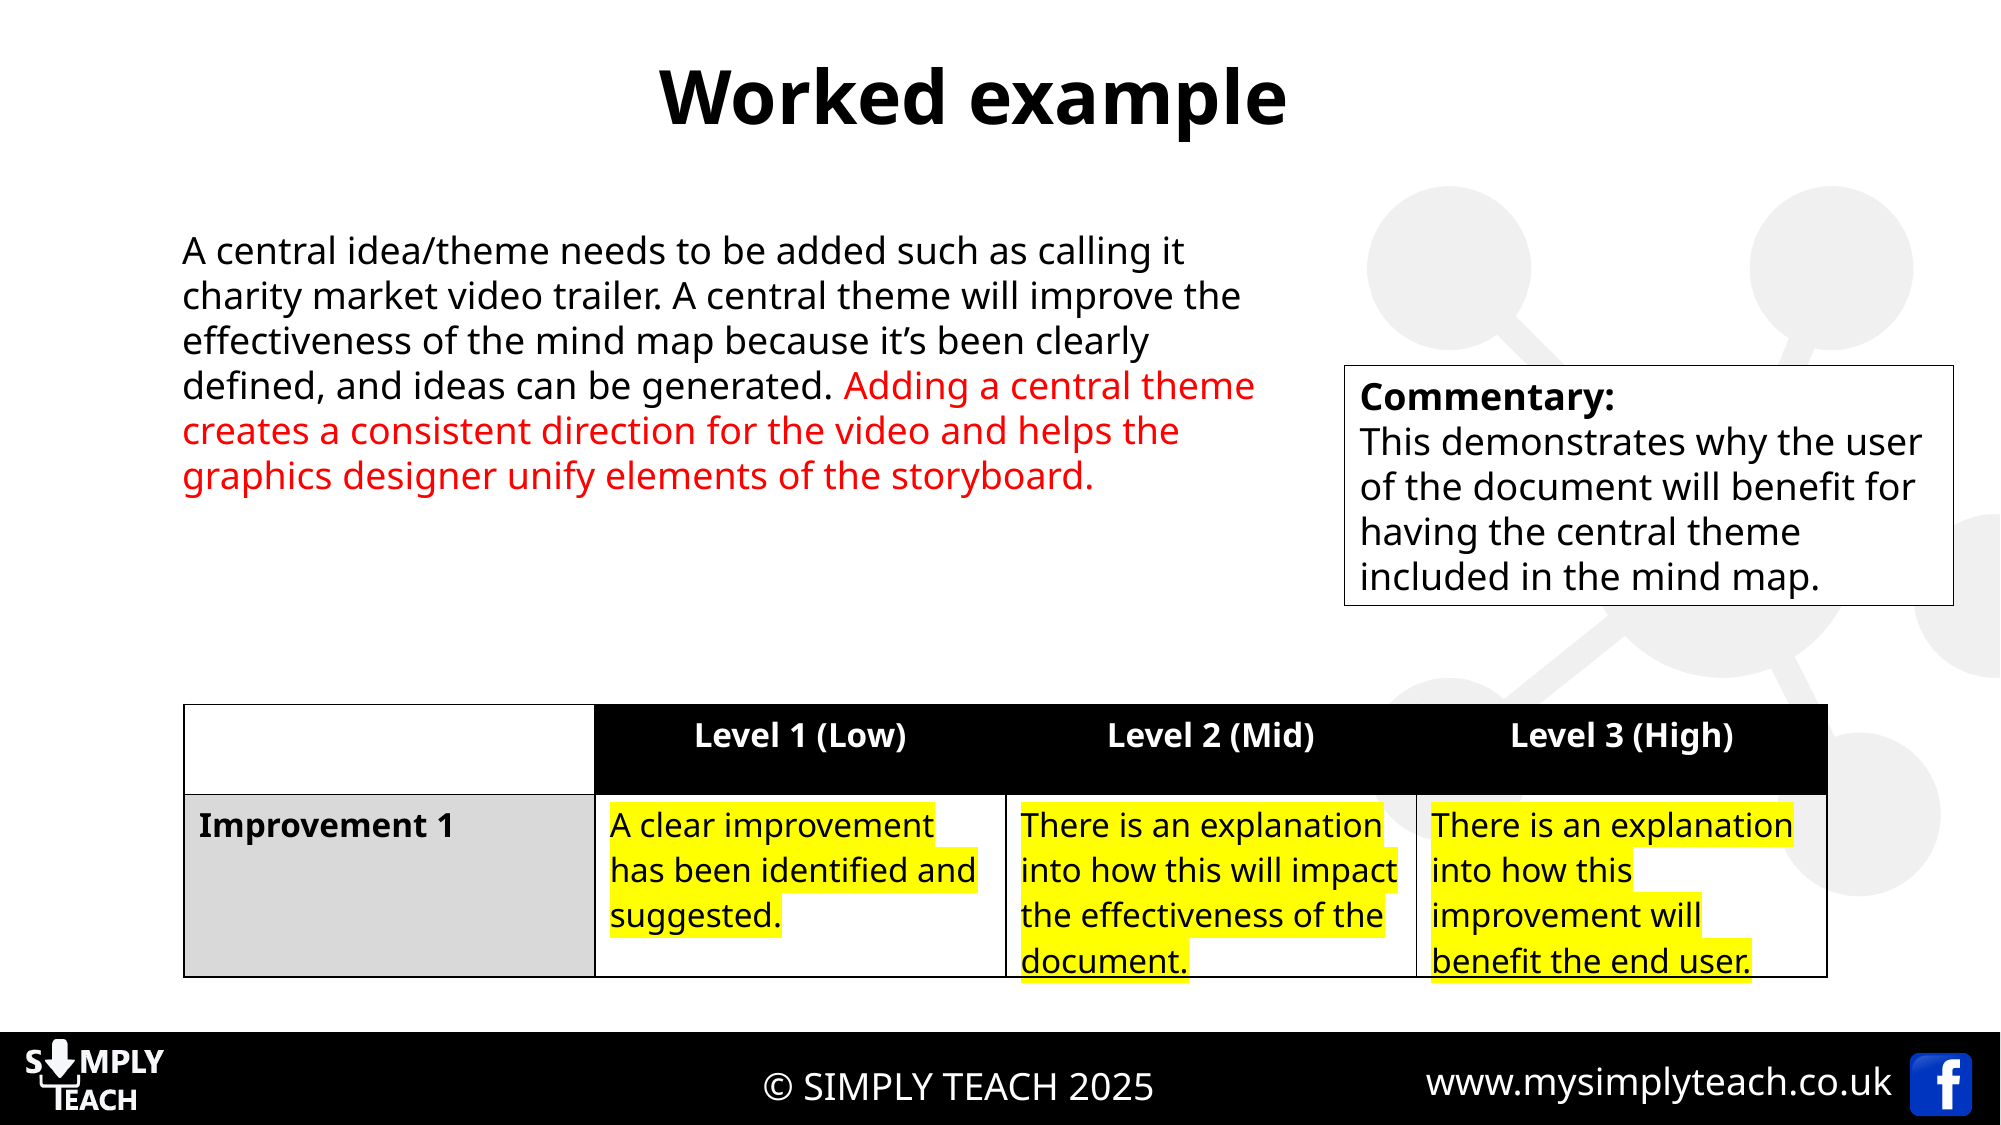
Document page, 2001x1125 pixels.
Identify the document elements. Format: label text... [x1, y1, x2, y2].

table_header Level 2 (Mid) [1007, 705, 1416, 794]
text_box Worked example [184, 42, 1765, 147]
text_box A central idea/theme needs to be added such as calling it charity market video trailer. A central theme will improve the effectiveness of the mind map because it’s been clearly defined, and ideas can be generated. Adding a central theme creates a consistent direction for the video and helps the graphics designer unify elements of the storyboard. [167, 219, 1319, 505]
table_cell A clear improvement has been identified and suggested. [596, 795, 1005, 976]
table_cell Improvement 1 [185, 795, 594, 976]
picture [15, 1033, 182, 1122]
picture [1907, 1050, 1975, 1119]
table_cell There is an explanation into how this improvement will benefit the end user. [1417, 795, 1826, 976]
text_box Commentary: This demonstrates why the user of the document will benefit for having the central theme included in the mind map. [1344, 365, 1954, 606]
table_header Level 3 (High) [1417, 705, 1826, 794]
table_cell There is an explanation into how this will impact the effectiveness of the document. [1007, 795, 1416, 976]
table_header [185, 705, 594, 794]
table_header Level 1 (Low) [596, 705, 1005, 794]
